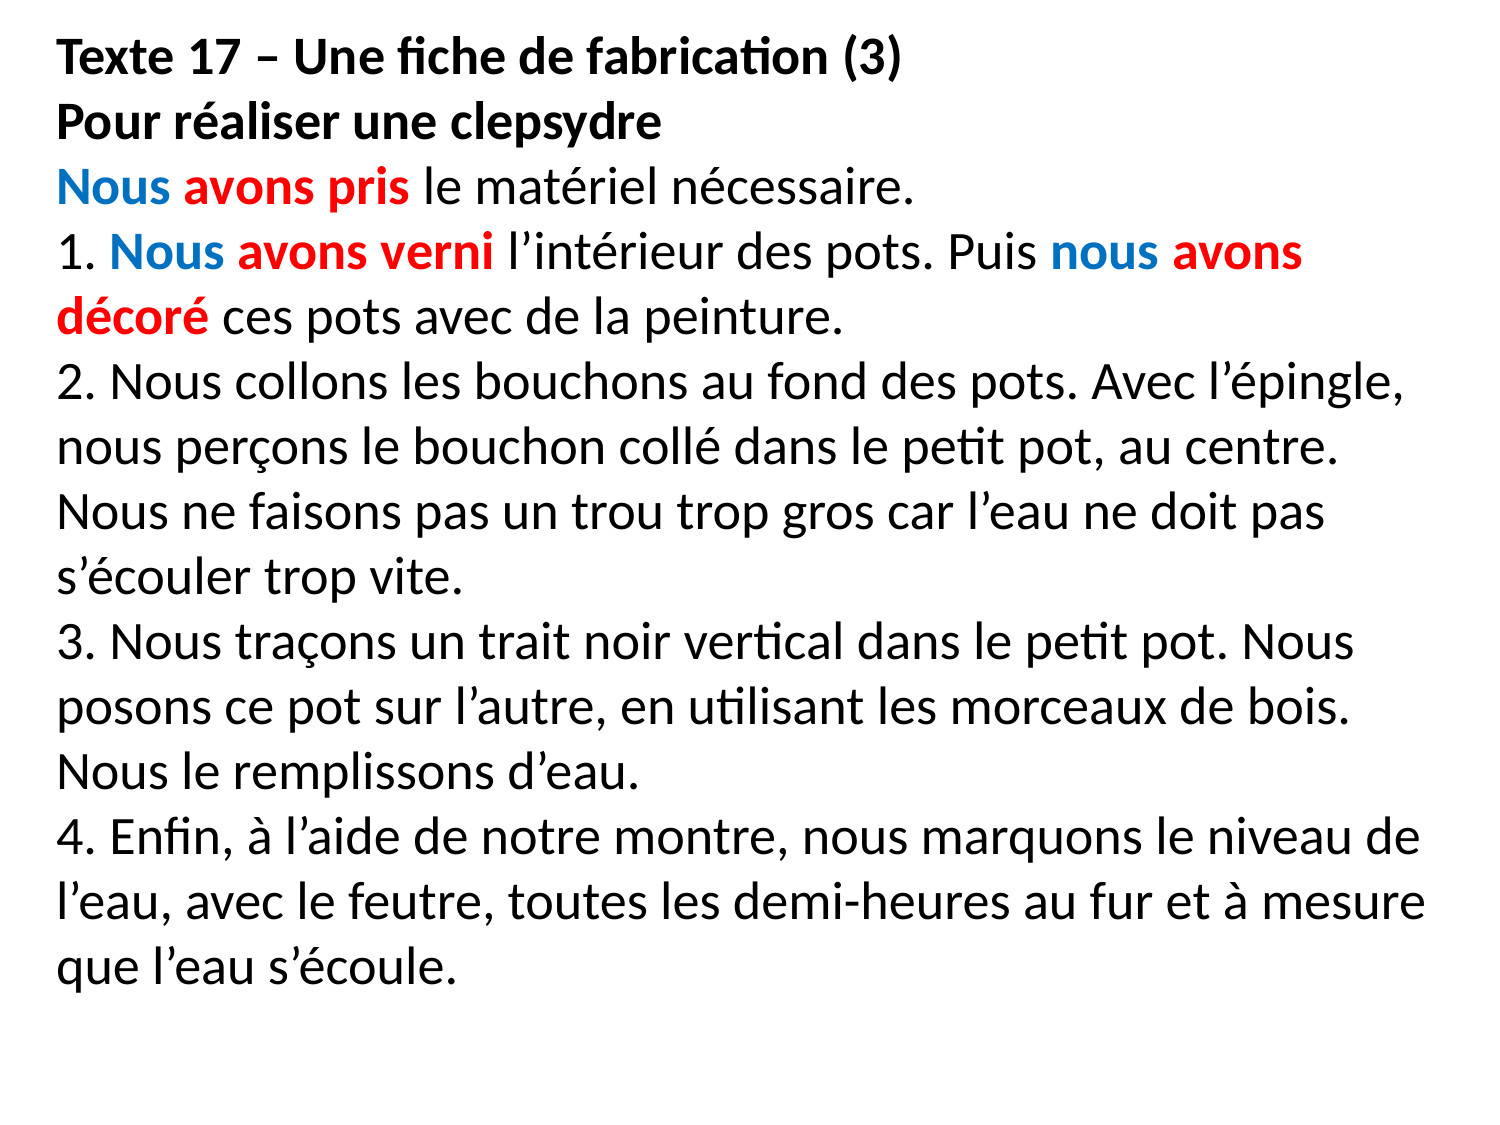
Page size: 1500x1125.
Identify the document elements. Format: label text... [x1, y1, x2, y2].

text_box Texte 17 – Une fiche de fabrication (3) Pour réaliser une clepsydre Nous avons pris le matériel nécessaire. 1. Nous avons verni l’intérieur des pots. Puis nous avons décoré ces pots avec de la peinture. 2. Nous collons les bouchons au fond des pots. Avec l’épingle, nous perçons le bouchon collé dans le petit pot, au centre. Nous ne faisons pas un trou trop gros car l’eau ne doit pas s’écouler trop vite. 3. Nous traçons un trait noir vertical dans le petit pot. Nous posons ce pot sur l’autre, en utilisant les morceaux de bois. Nous le remplissons d’eau. 4. Enfin, à l’aide de notre montre, nous marquons le niveau de l’eau, avec le feutre, toutes les demi-heures au fur et à mesure que l’eau s’écoule. [41, 13, 1471, 1003]
